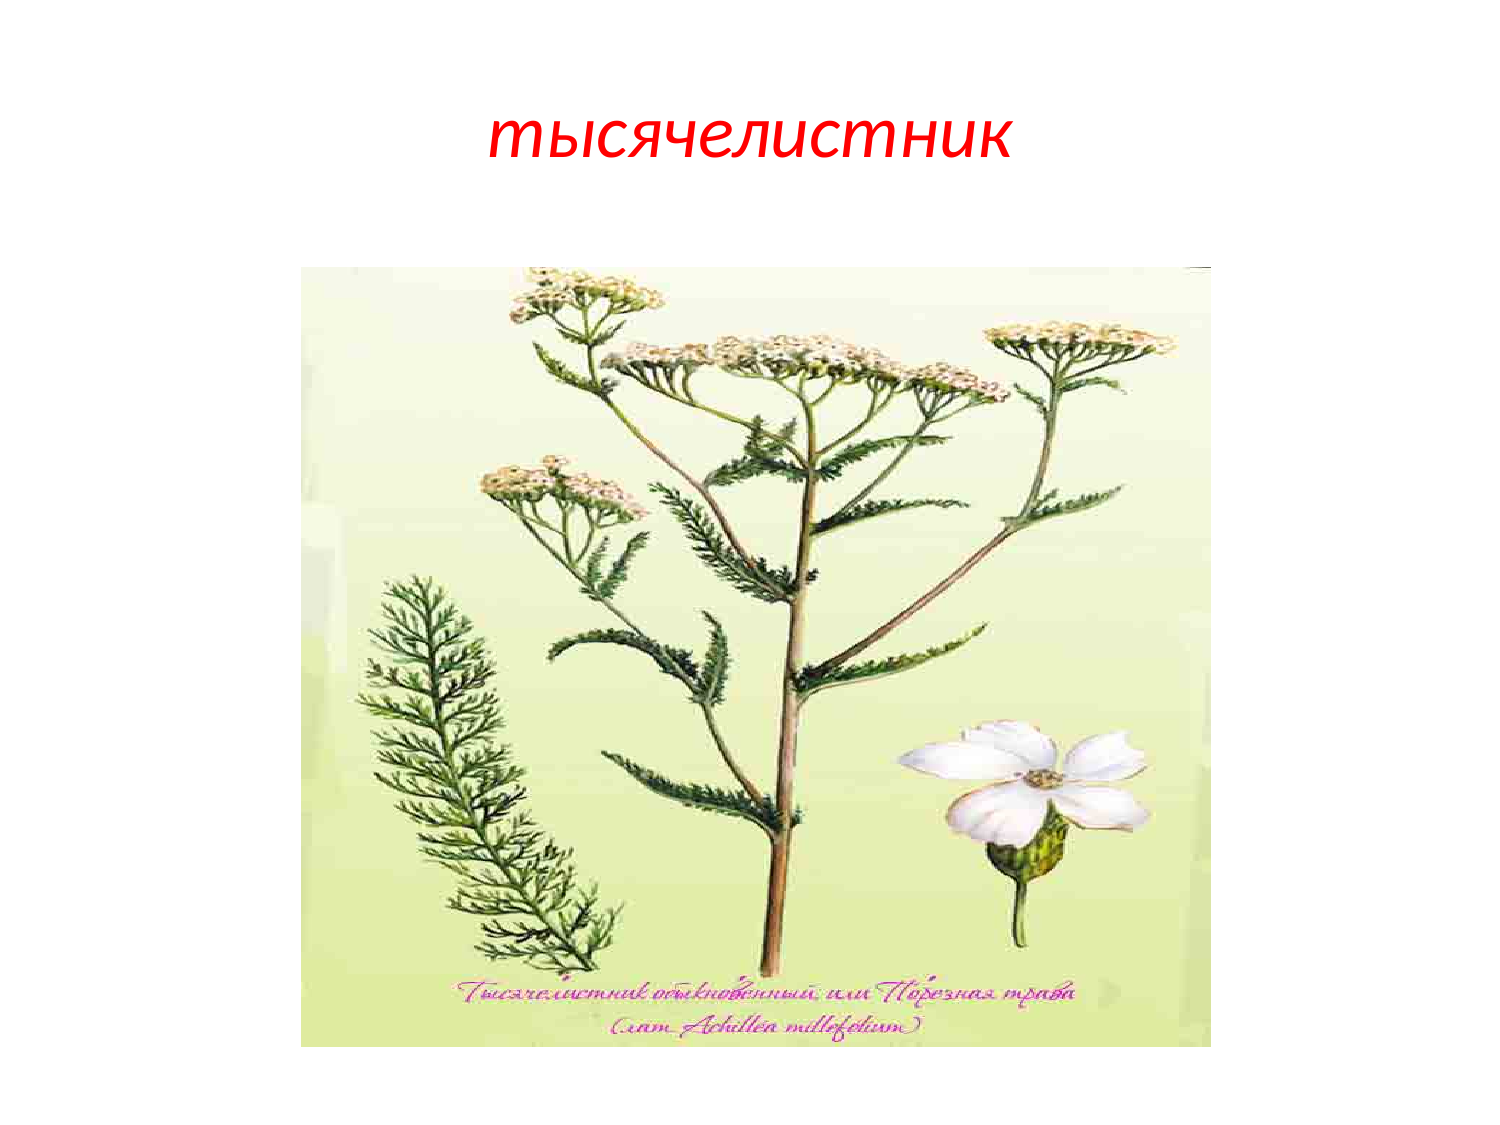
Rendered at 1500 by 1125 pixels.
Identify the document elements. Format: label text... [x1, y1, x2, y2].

title тысячелистник [75, 45, 1425, 233]
picture [300, 266, 1211, 1047]
